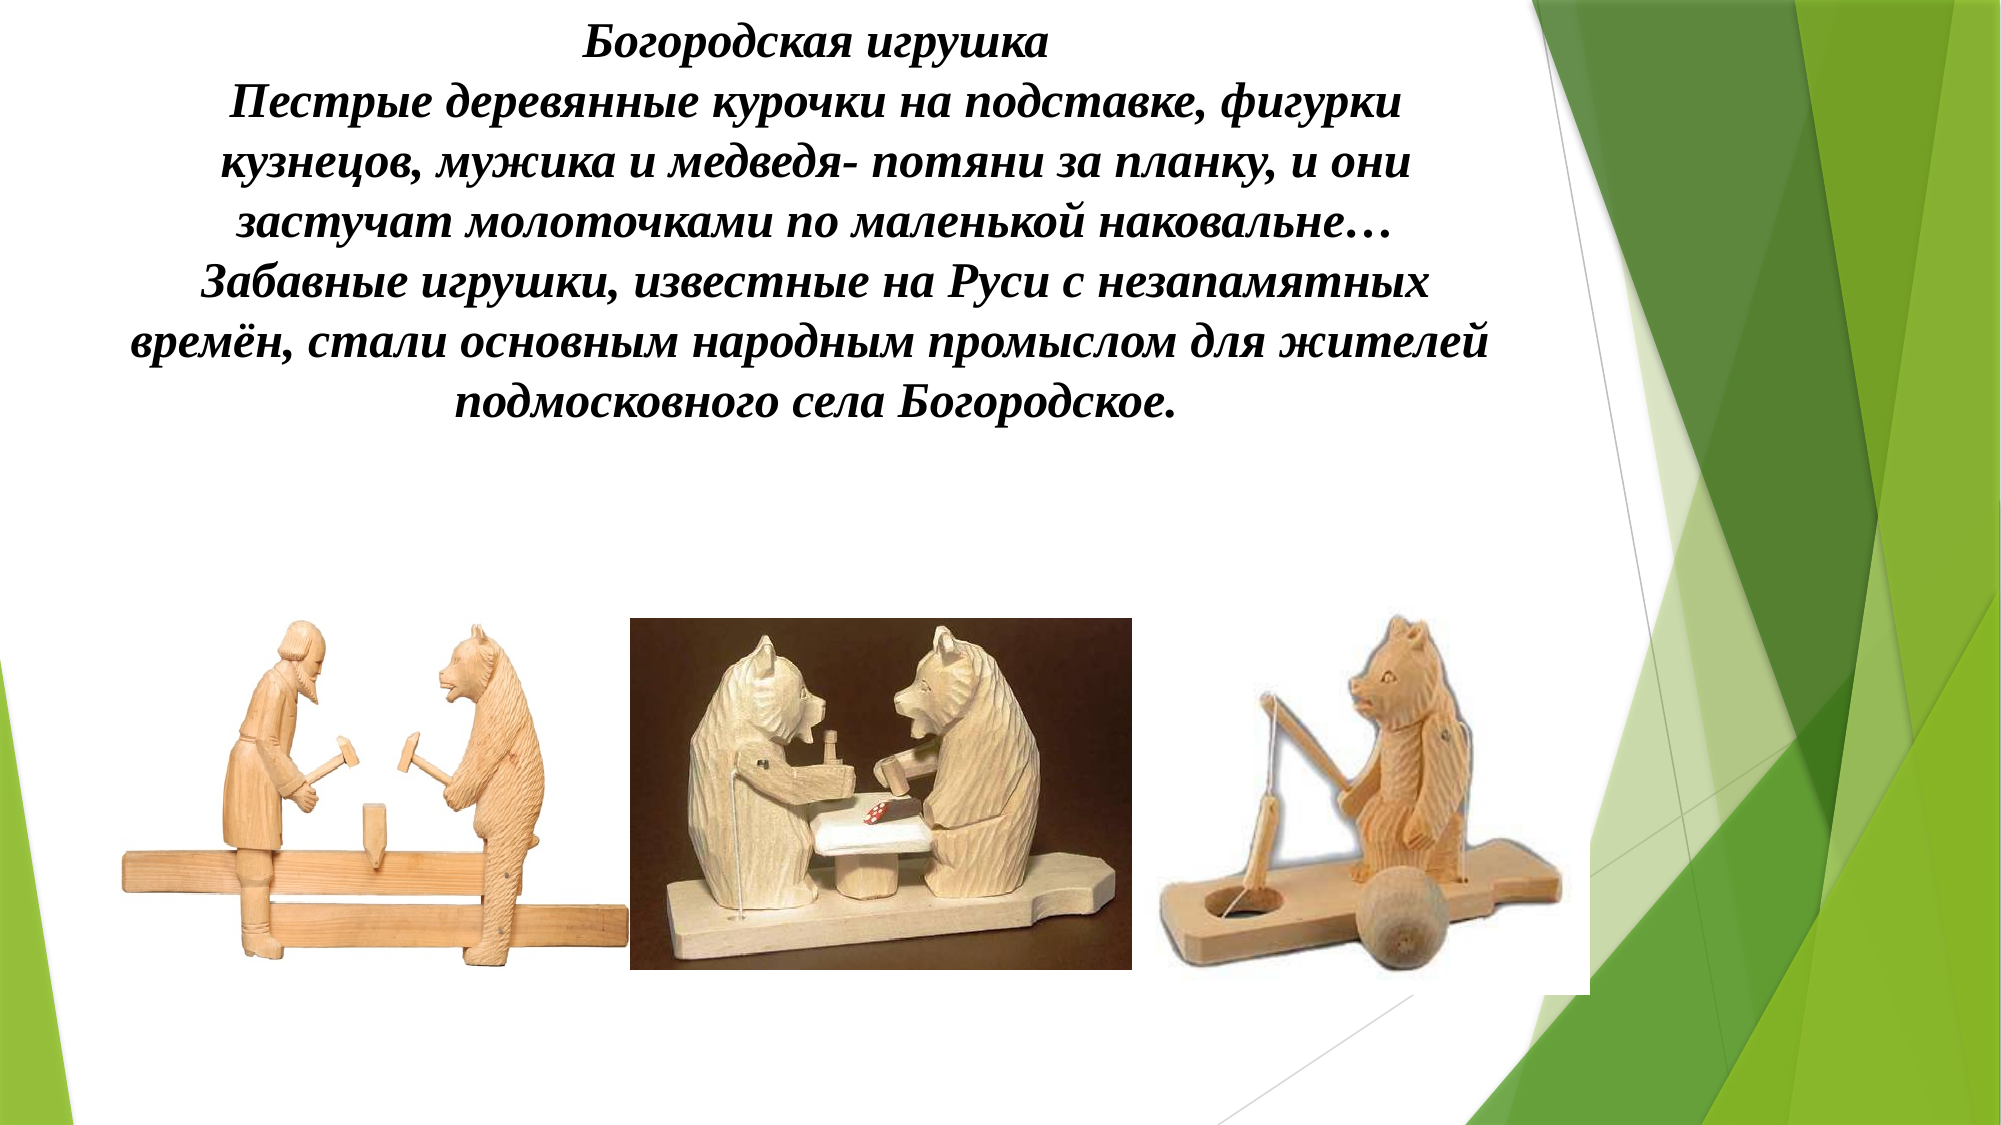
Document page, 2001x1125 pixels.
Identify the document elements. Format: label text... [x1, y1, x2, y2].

picture [119, 593, 1590, 996]
title Богородская игрушка Пестрые деревянные курочки на подставке, фигурки кузнецов, мужика и медведя- потяни за планку, и они застучат молоточками по маленькой наковальне… Забавные игрушки, известные на Руси с незапамятных времён, стали основным народным промыслом для жителей подмосковного села Богородское. [111, 0, 1522, 217]
